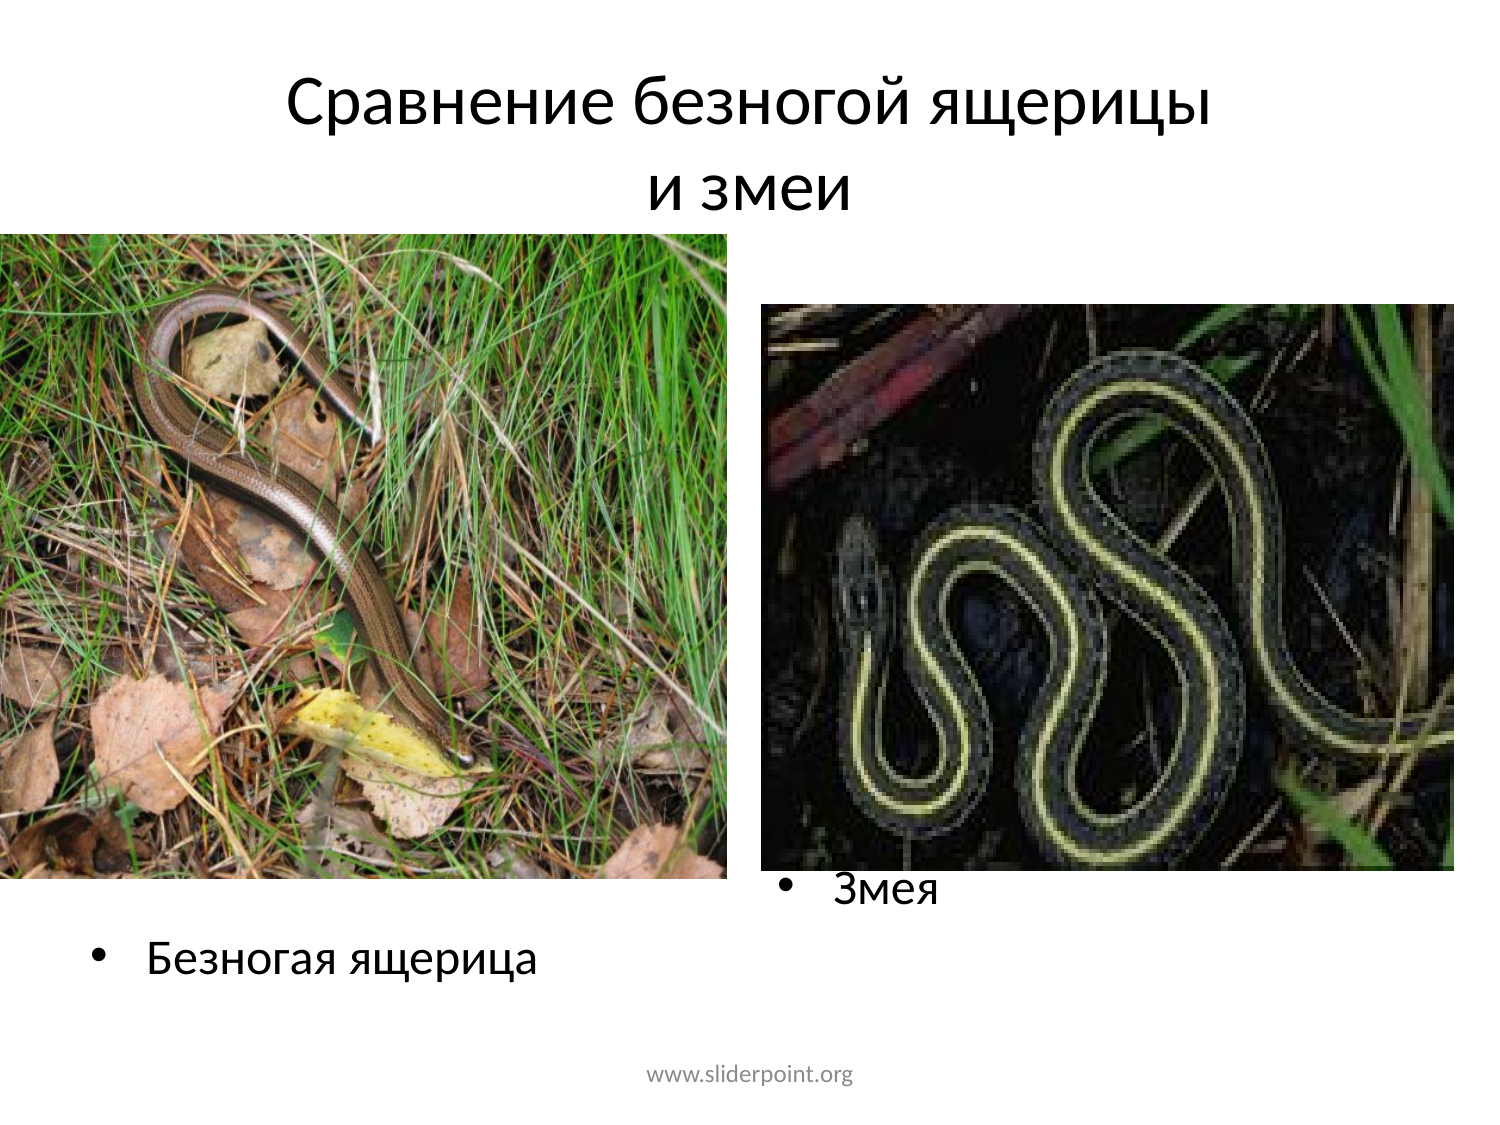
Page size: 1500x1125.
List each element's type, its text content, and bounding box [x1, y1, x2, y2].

list Змея [761, 879, 1425, 1005]
list Безногая ящерица [75, 356, 738, 1005]
picture [0, 234, 727, 880]
picture [761, 304, 1454, 872]
title Сравнение безногой ящерицы и змеи [75, 45, 1425, 233]
footer www.sliderpoint.org [512, 1042, 988, 1103]
